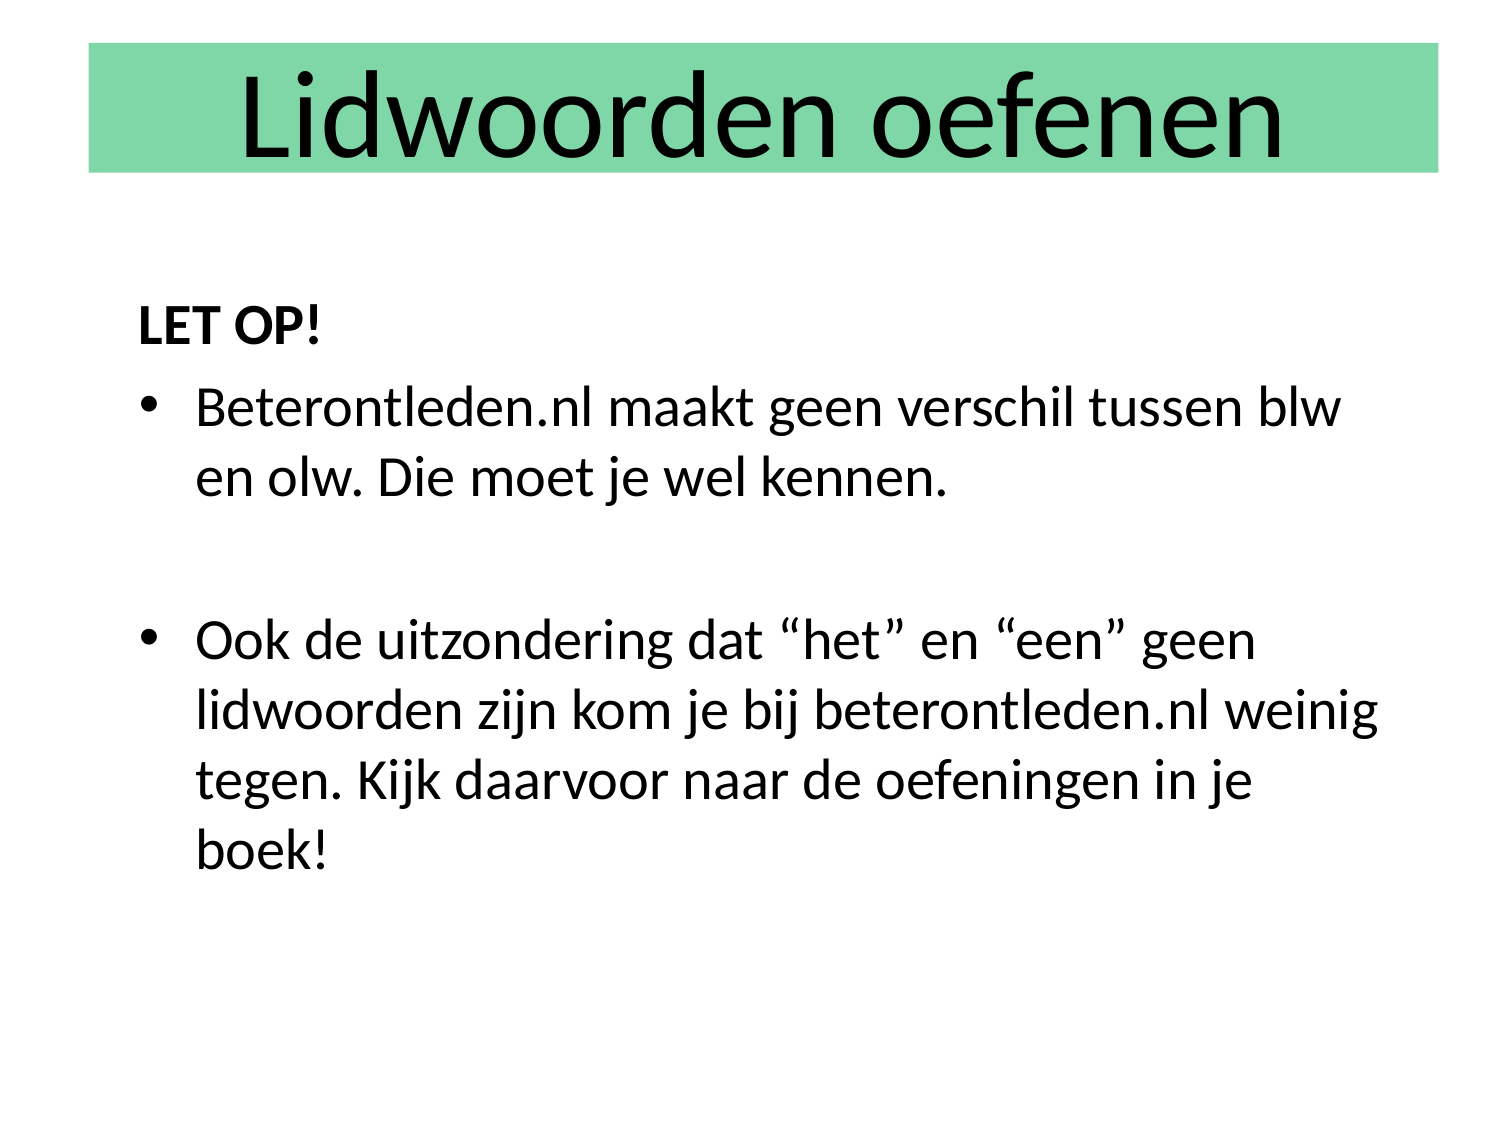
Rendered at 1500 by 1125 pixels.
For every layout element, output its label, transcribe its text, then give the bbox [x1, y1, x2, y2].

list LET OP! Beterontleden.nl maakt geen verschil tussen blw en olw. Die moet je wel kennen. Ook de uitzondering dat “het” en “een” geen lidwoorden zijn kom je bij beterontleden.nl weinig tegen. Kijk daarvoor naar de oefeningen in je boek! [123, 278, 1400, 988]
title Lidwoorden oefenen [88, 42, 1439, 173]
